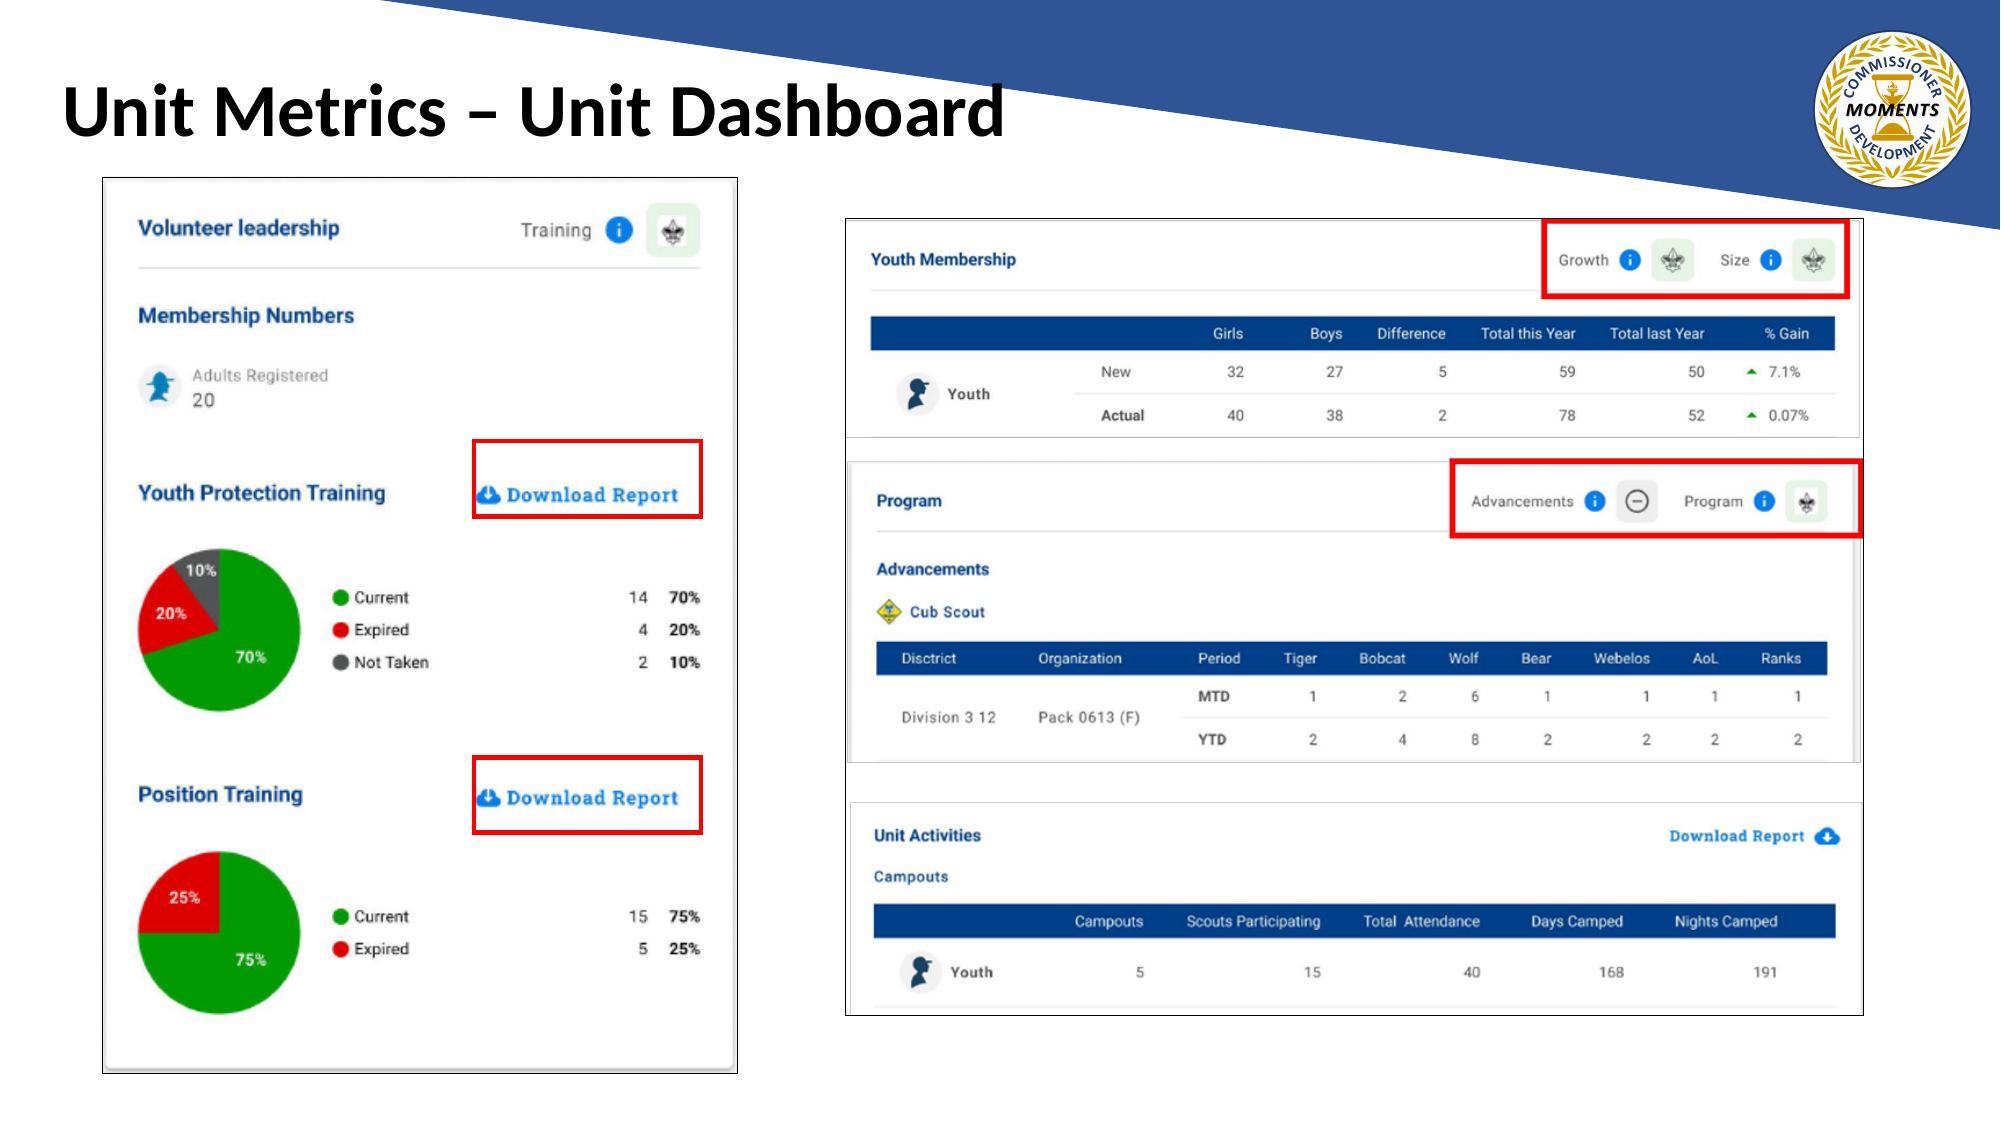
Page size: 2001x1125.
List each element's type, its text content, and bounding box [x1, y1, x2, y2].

title Unit Metrics – Unit Dashboard [47, 44, 1129, 180]
picture [845, 218, 1864, 1016]
picture [1813, 30, 1972, 189]
picture [102, 176, 738, 1074]
